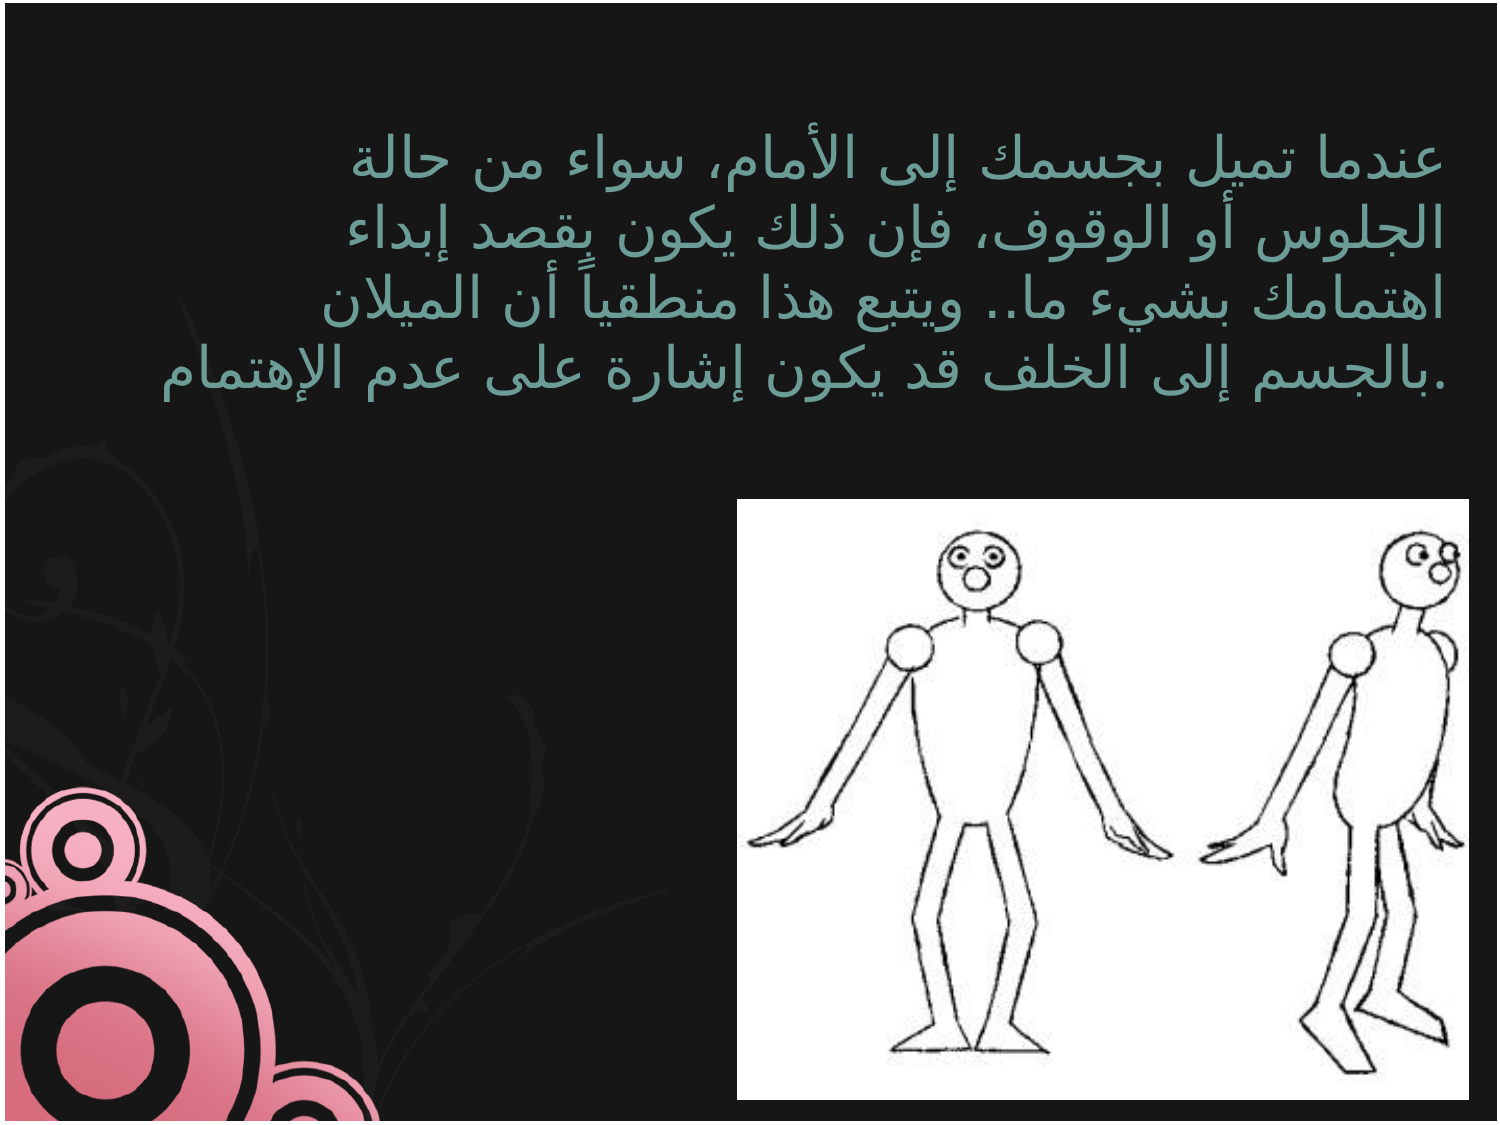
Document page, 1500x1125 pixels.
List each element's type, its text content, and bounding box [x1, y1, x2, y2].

text_box عندما تميل بجسمك إلى الأمام، سواء من حالة الجلوس أو الوقوف، فإن ذلك يكون بقصد إبداء اهتمامك بشيء ما.. ويتبع هذا منطقياً أن الميلان بالجسم إلى الخلف قد يكون إشارة على عدم الإهتمام. [124, 112, 1463, 408]
picture [0, 0, 1500, 1125]
